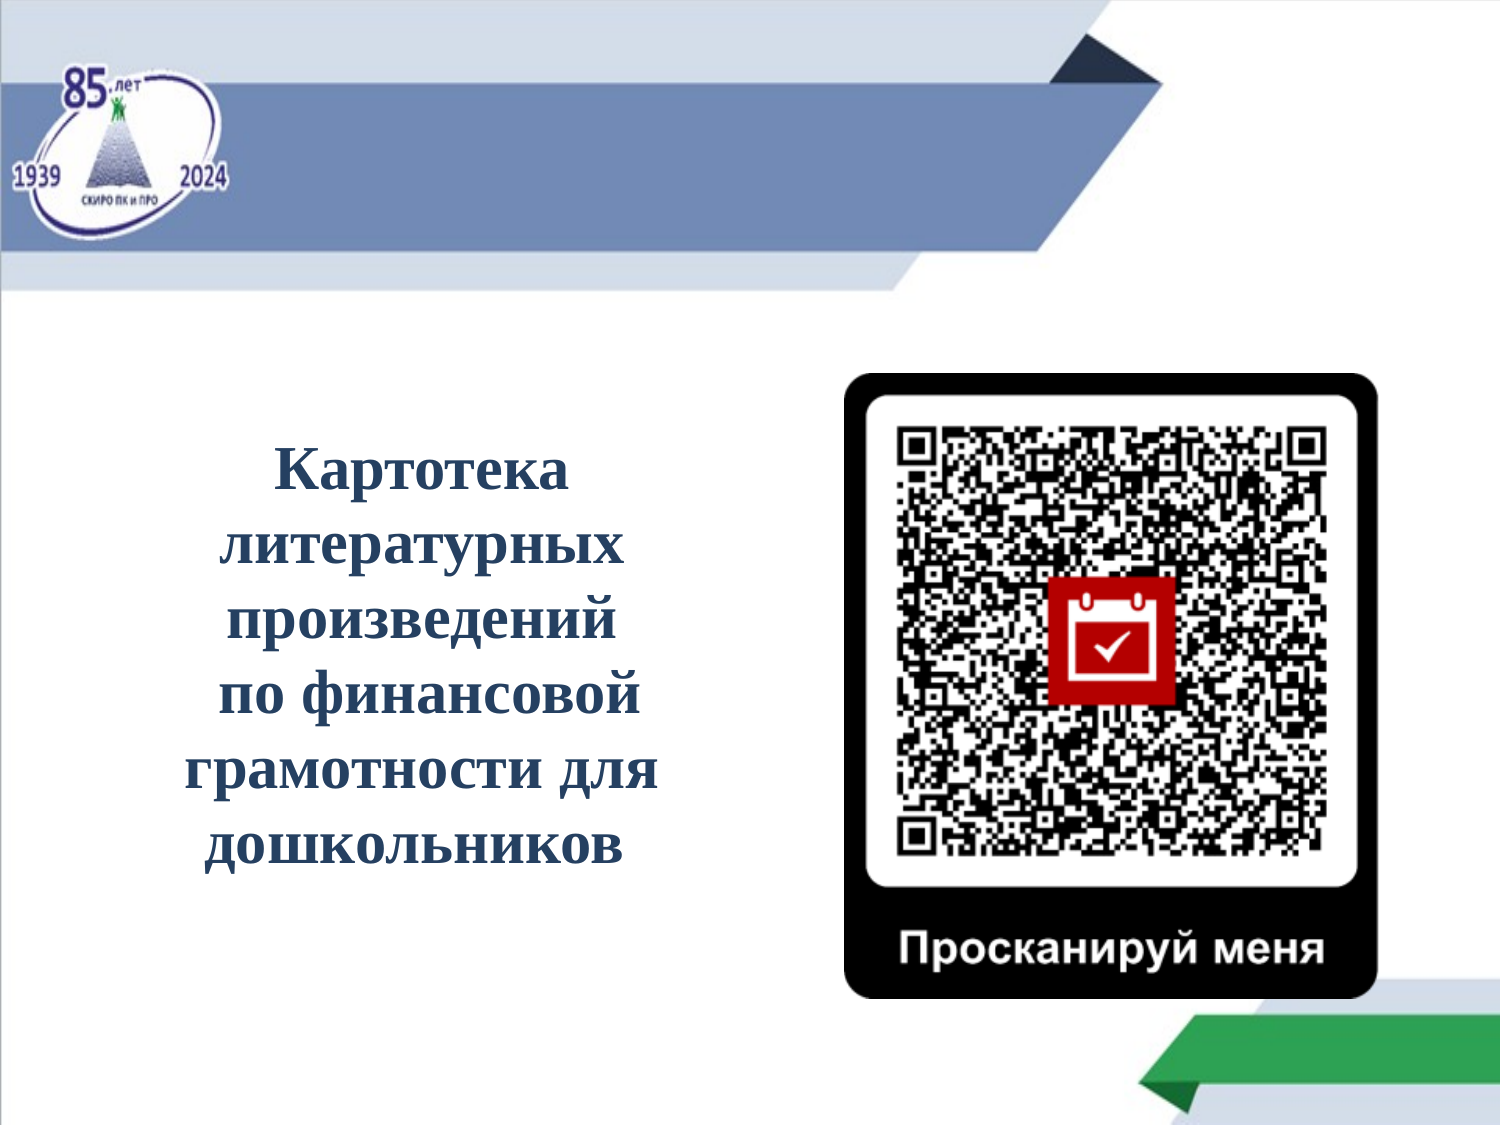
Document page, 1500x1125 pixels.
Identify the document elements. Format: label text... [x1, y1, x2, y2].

picture [0, 0, 1500, 1125]
title Картотека литературных произведений по финансовой грамотности для дошкольников [88, 373, 756, 929]
